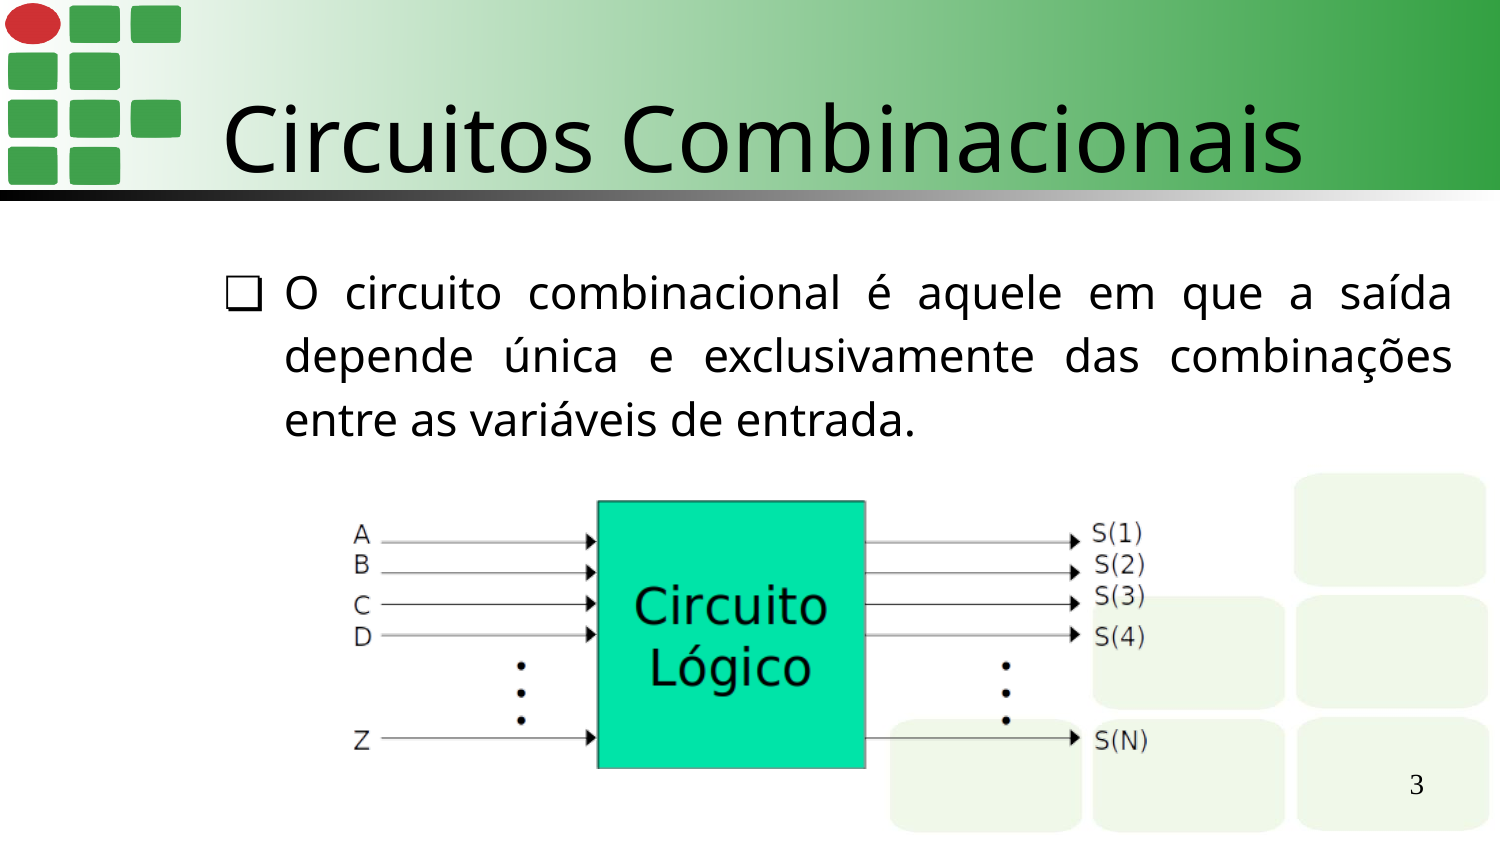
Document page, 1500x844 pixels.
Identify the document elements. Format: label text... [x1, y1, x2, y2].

picture [353, 441, 1495, 835]
slide_number ‹#› [1075, 768, 1425, 827]
text_box O circuito combinacional é aquele em que a saída depende única e exclusivamente das combinações entre as variáveis de entrada. [193, 248, 1469, 451]
text_box Circuitos Combinacionais [206, 26, 1468, 207]
picture [5, 3, 181, 185]
